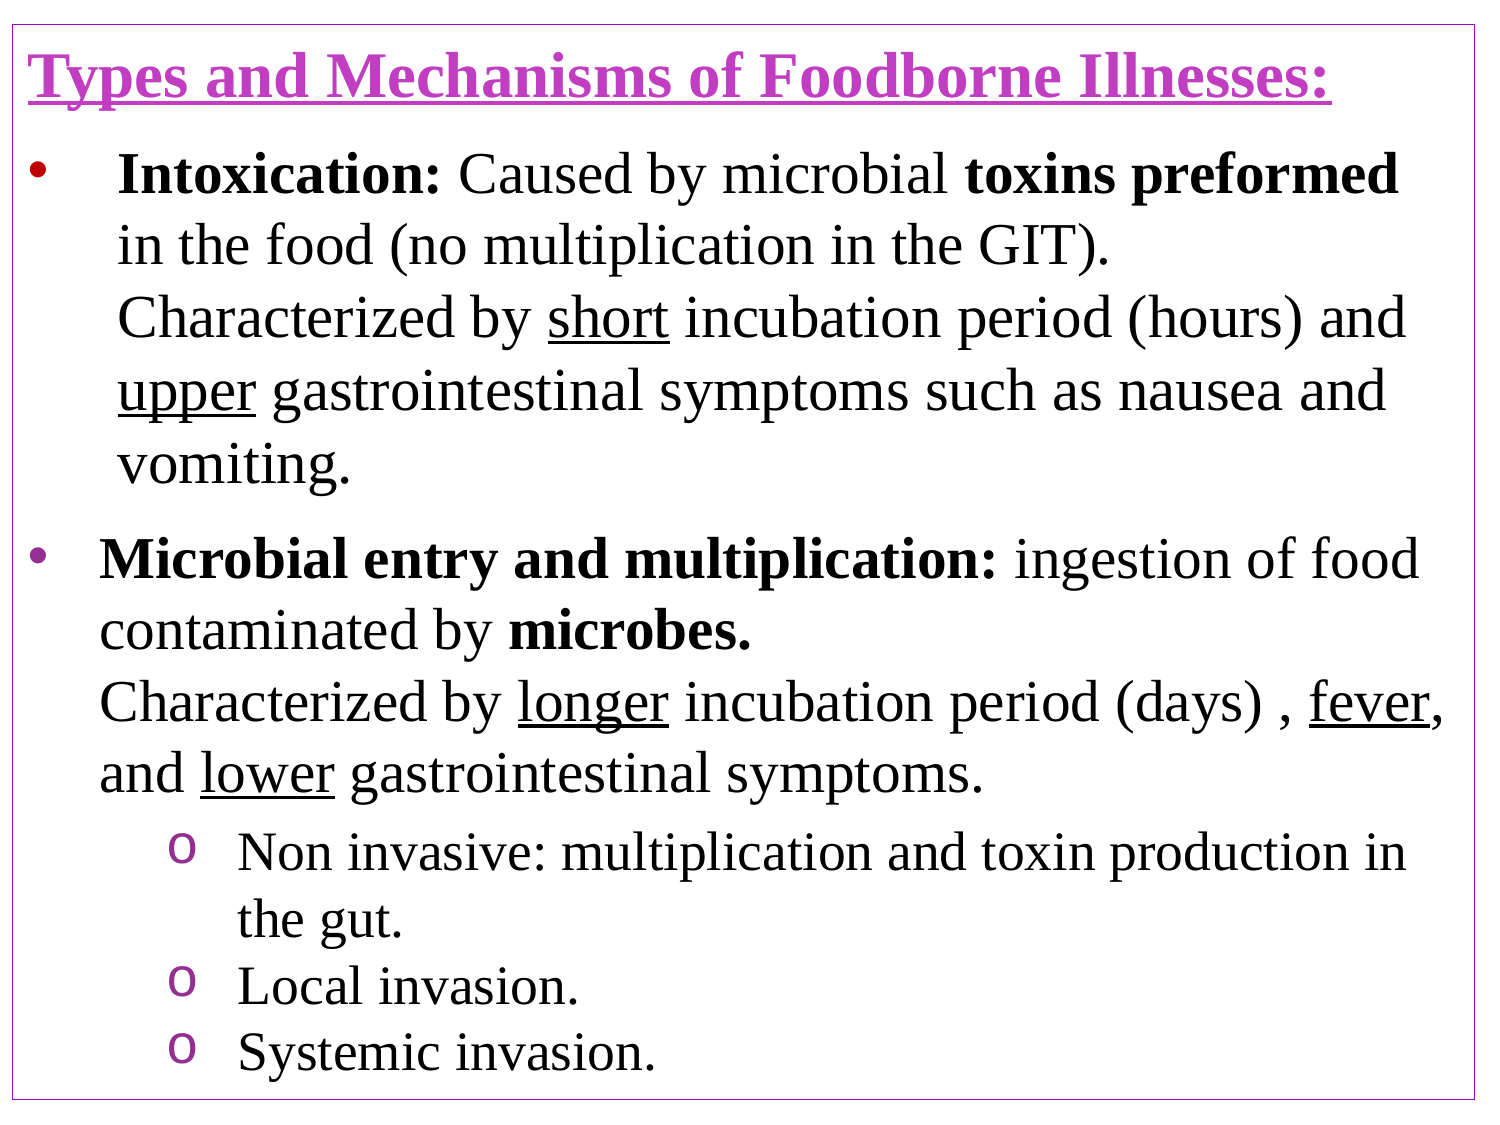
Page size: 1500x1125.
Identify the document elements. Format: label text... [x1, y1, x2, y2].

subtitle Types and Mechanisms of Foodborne Illnesses: Intoxication: Caused by microbial toxins preformed in the food (no multiplication in the GIT). Characterized by short incubation period (hours) and upper gastrointestinal symptoms such as nausea and vomiting. Microbial entry and multiplication: ingestion of food contaminated by microbes. Characterized by longer incubation period (days) , fever, and lower gastrointestinal symptoms. Non invasive: multiplication and toxin production in the gut. Local invasion. Systemic invasion. [12, 24, 1475, 1100]
